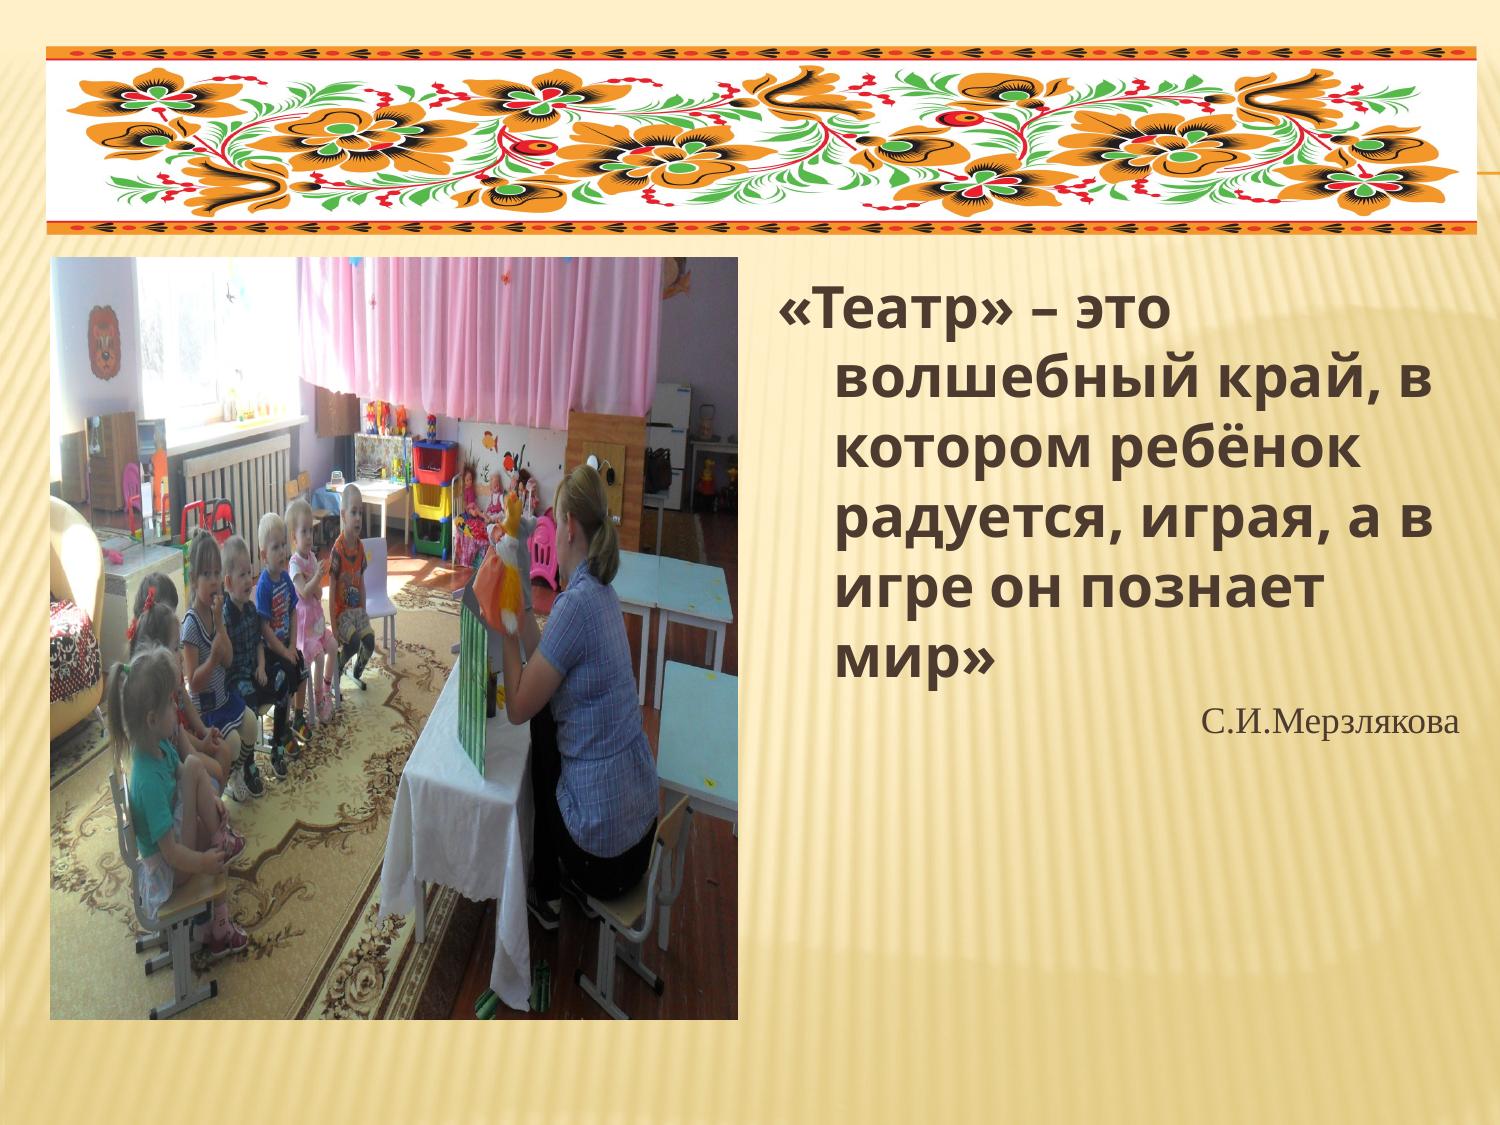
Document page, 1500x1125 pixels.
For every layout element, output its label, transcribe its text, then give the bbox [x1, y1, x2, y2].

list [49, 257, 738, 1020]
picture [46, 46, 1477, 235]
list «Театр» – это волшебный край, в котором ребёнок радуется, играя, а в игре он познает мир» С.И.Мерзлякова [762, 262, 1475, 1038]
